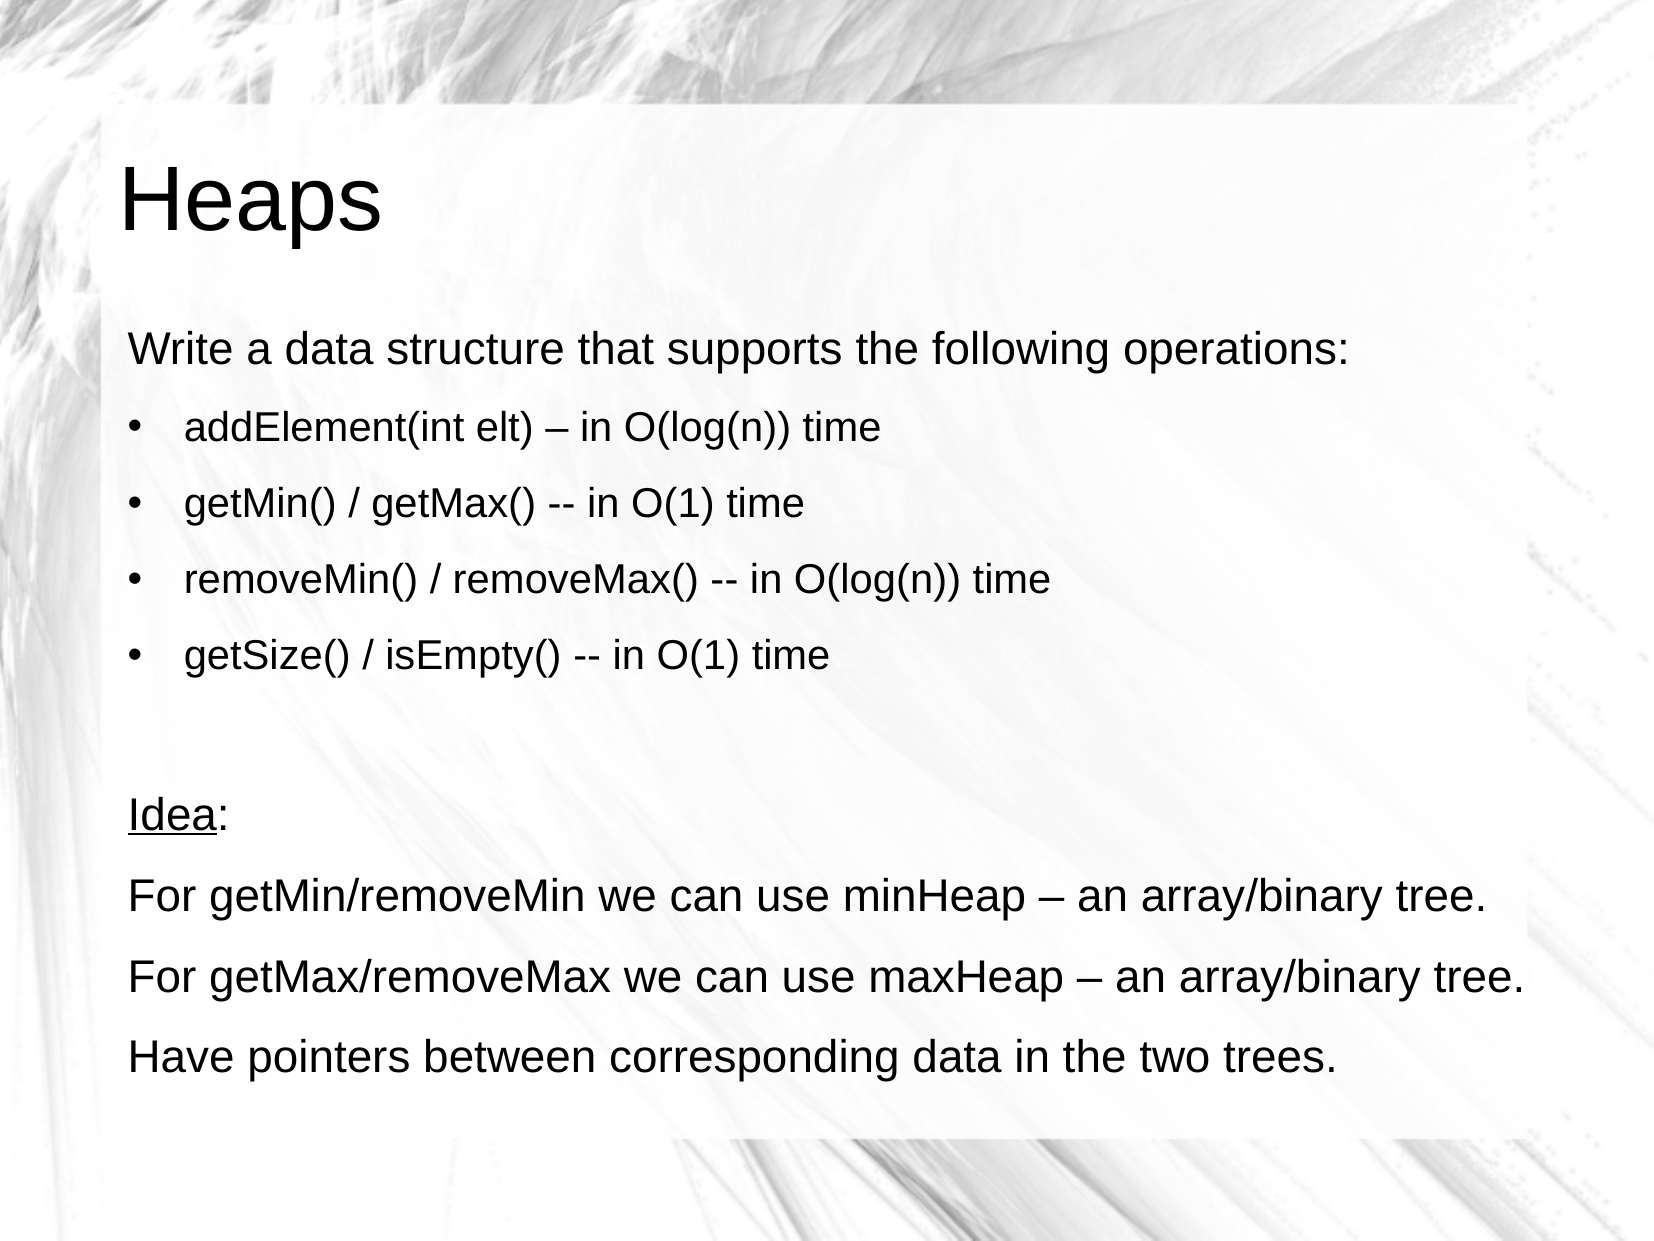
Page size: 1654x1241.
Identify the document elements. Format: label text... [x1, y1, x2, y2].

list Write a data structure that supports the following operations: addElement(int elt) – in O(log(n)) time getMin() / getMax() -- in O(1) time removeMin() / removeMax() -- in O(log(n)) time getSize() / isEmpty() -- in O(1) time Idea: For getMin/removeMin we can use minHeap – an array/binary tree. For getMax/removeMax we can use maxHeap – an array/binary tree. Have pointers between corresponding data in the two trees. [118, 319, 1571, 1109]
title Heaps [118, 93, 1506, 299]
picture [0, 0, 1654, 1241]
